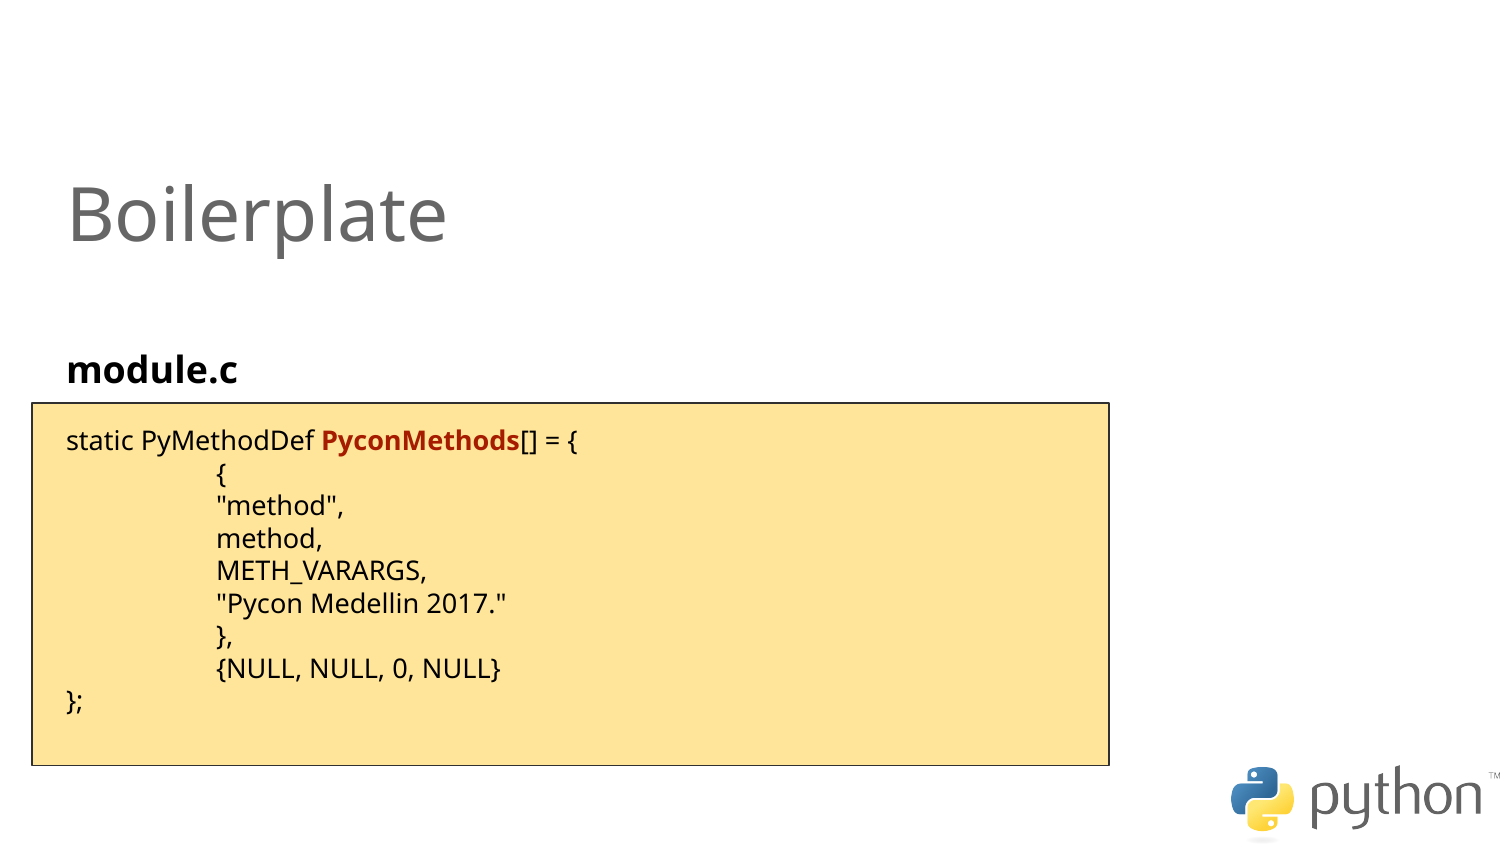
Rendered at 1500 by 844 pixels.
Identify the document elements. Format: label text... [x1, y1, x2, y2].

text_box [31, 403, 51, 766]
subtitle Boilerplate module.c static PyMethodDef PyconMethods[] = { { "method", method, METH_VARARGS, "Pycon Medellin 2017." }, {NULL, NULL, 0, NULL} }; [51, 61, 1449, 814]
picture [1230, 765, 1500, 844]
